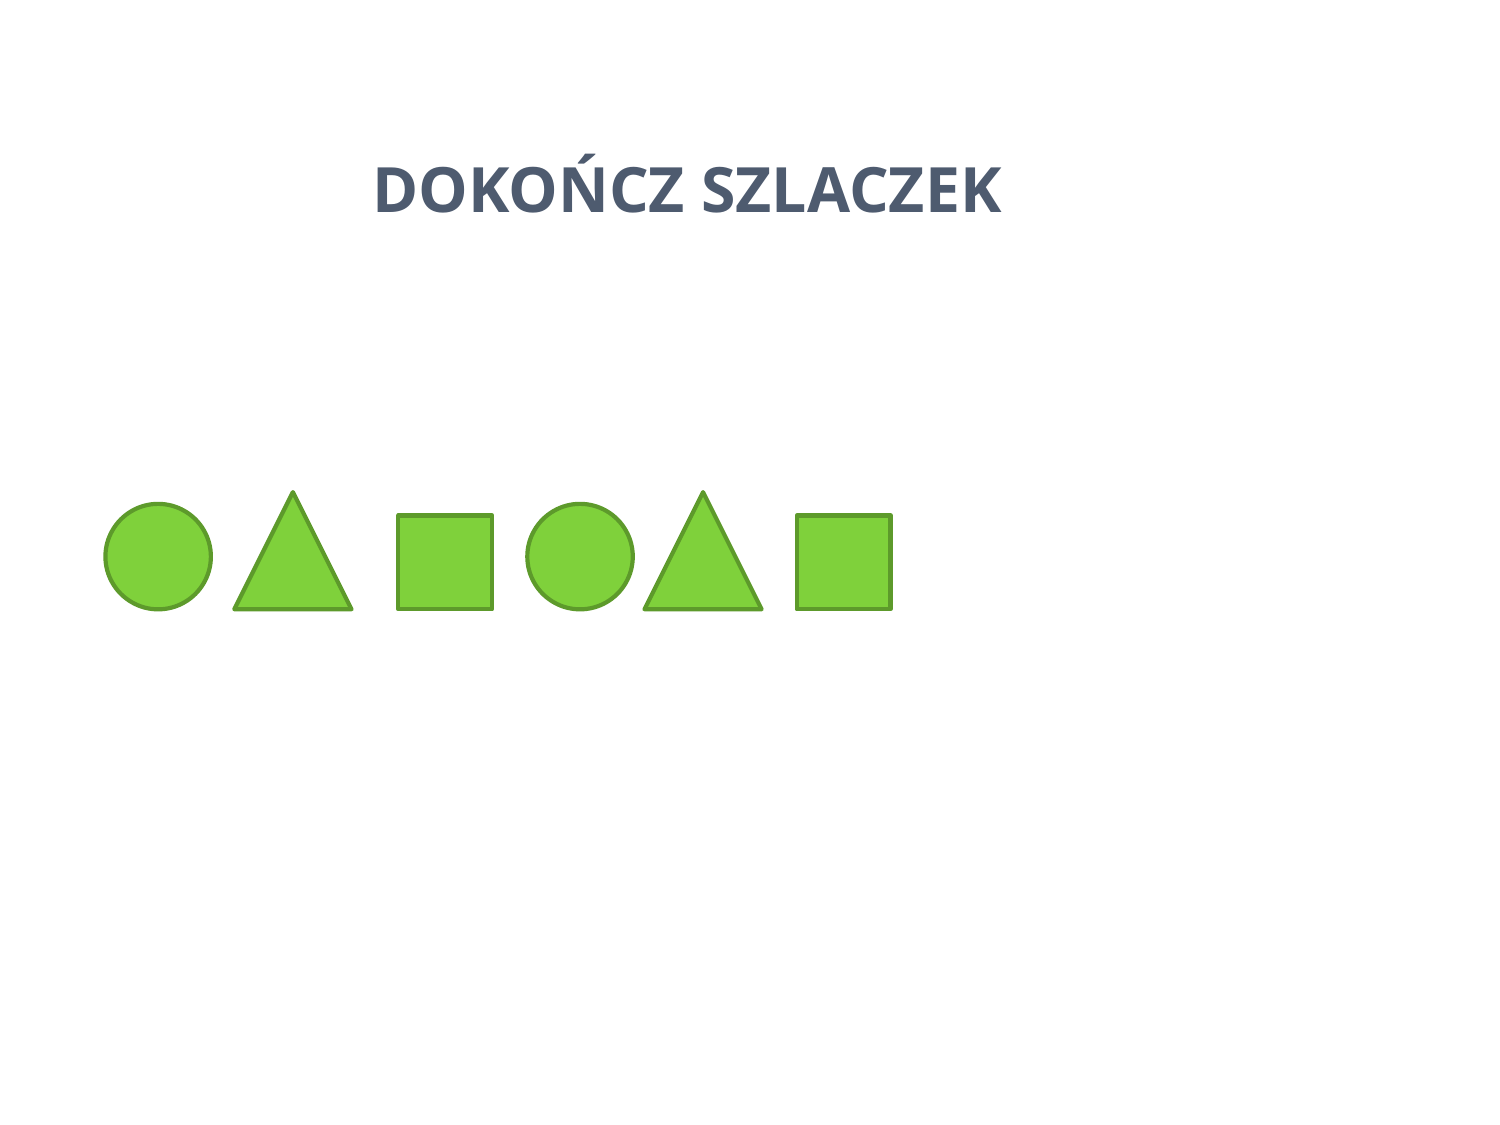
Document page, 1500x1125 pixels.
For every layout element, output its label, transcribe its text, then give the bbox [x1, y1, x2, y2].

title Dokończ szlaczek [75, 45, 1300, 233]
text_box [795, 513, 893, 611]
text_box [232, 490, 354, 612]
text_box [525, 501, 635, 612]
text_box [103, 501, 213, 612]
text_box [396, 513, 494, 611]
text_box [642, 490, 764, 612]
